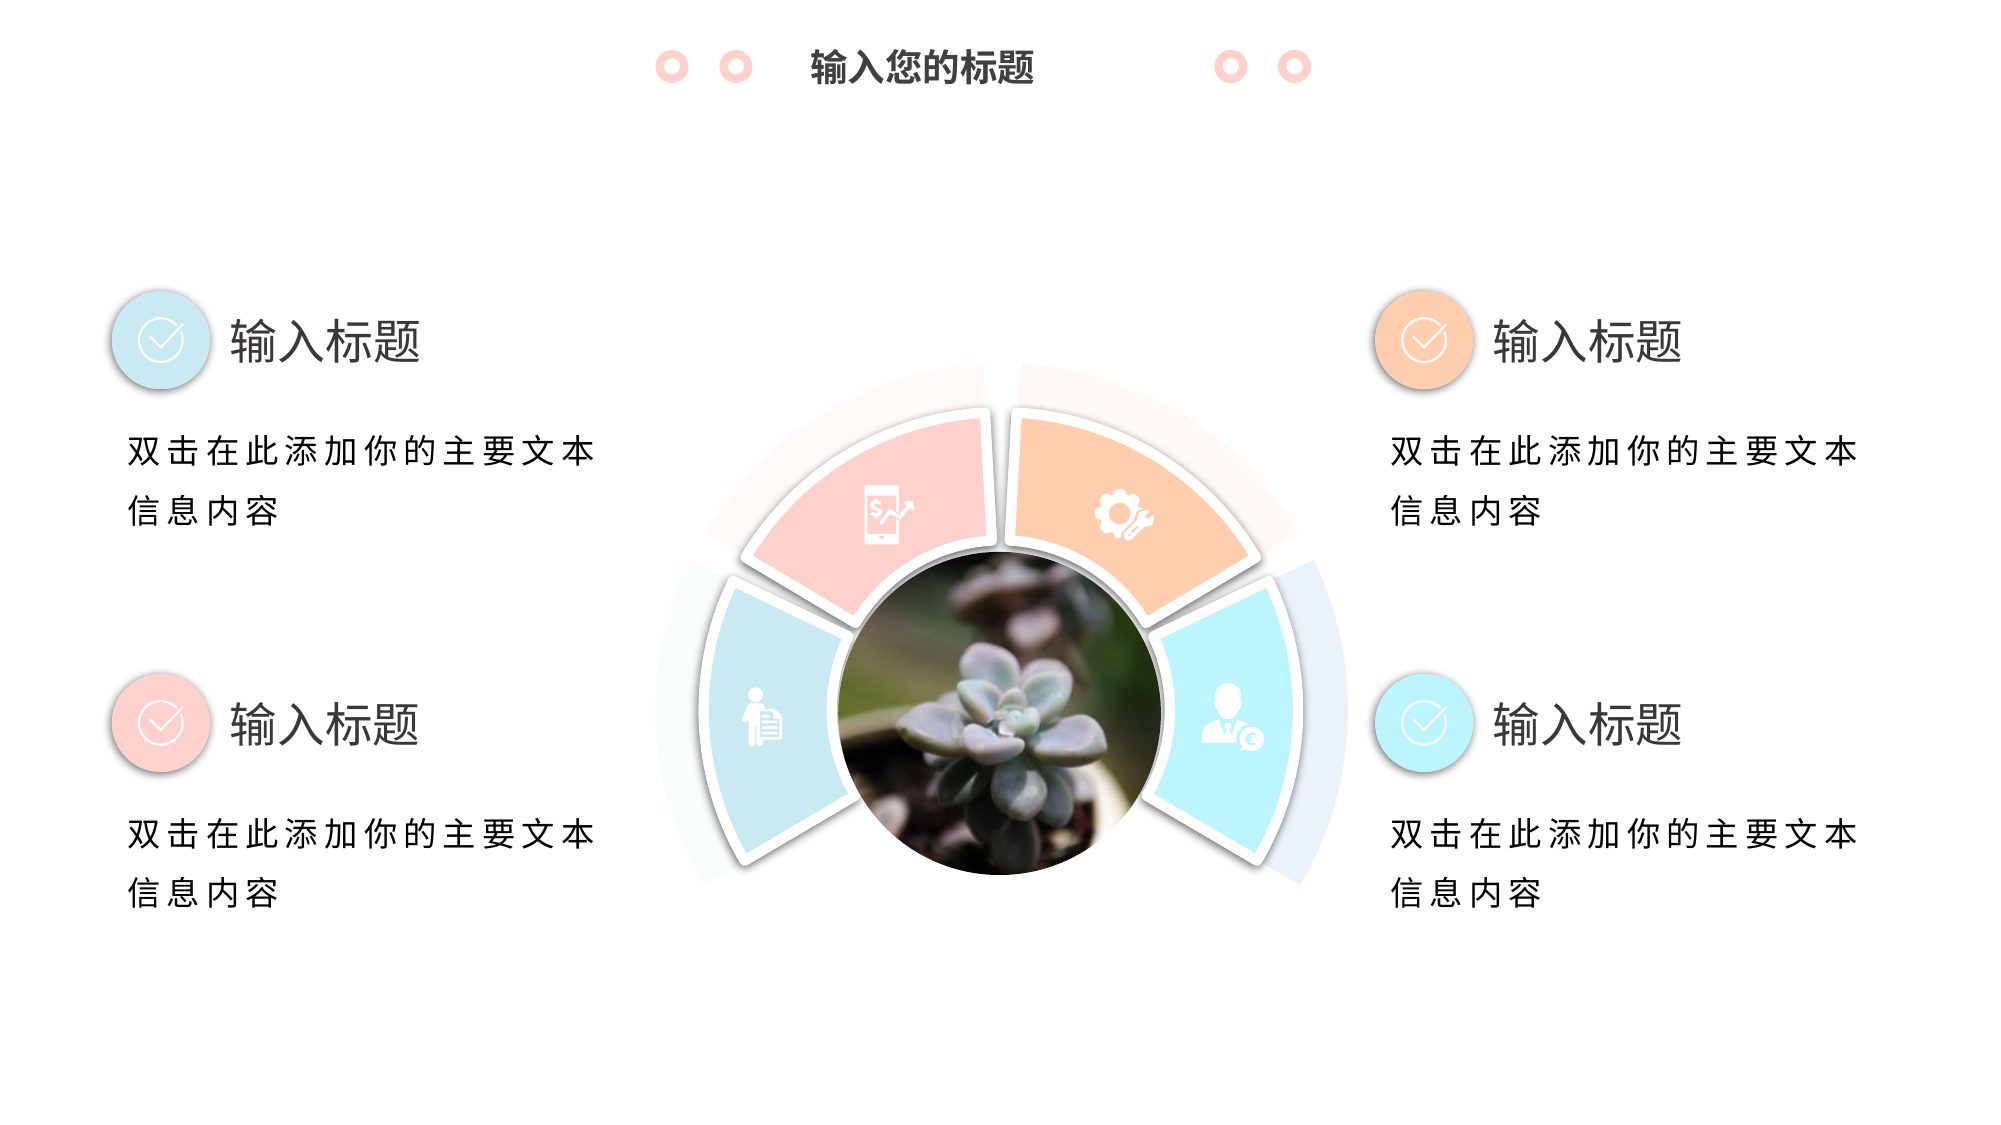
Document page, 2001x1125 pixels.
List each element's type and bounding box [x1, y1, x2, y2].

text_box [1374, 673, 1892, 956]
text_box [111, 291, 629, 573]
text_box [654, 363, 1349, 1057]
picture [838, 551, 1161, 875]
text_box [111, 673, 629, 956]
text_box [655, 36, 1312, 97]
text_box [1374, 291, 1892, 573]
